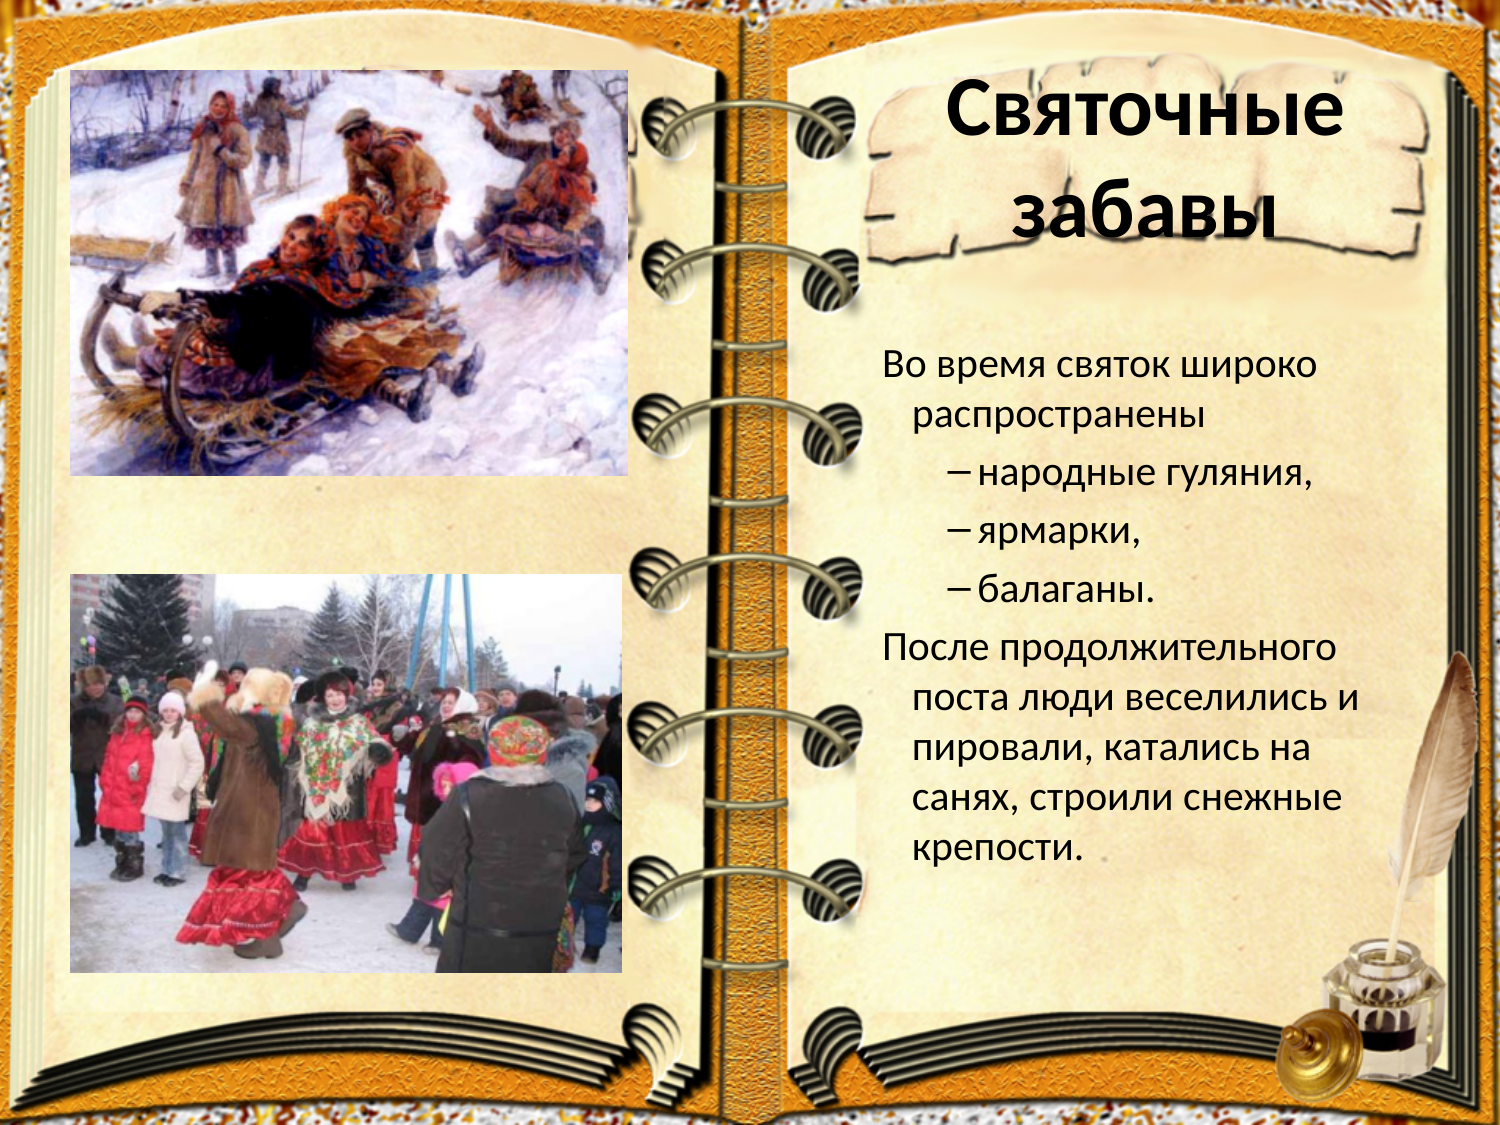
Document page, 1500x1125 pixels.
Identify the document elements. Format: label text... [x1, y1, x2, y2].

picture [0, 0, 1500, 1125]
title Святочные забавы [855, 58, 1437, 247]
list Во время святок широко распространены народные гуляния, ярмарки, балаганы. После продолжительного поста люди веселились и пировали, катались на санях, строили снежные крепости. [866, 327, 1437, 973]
